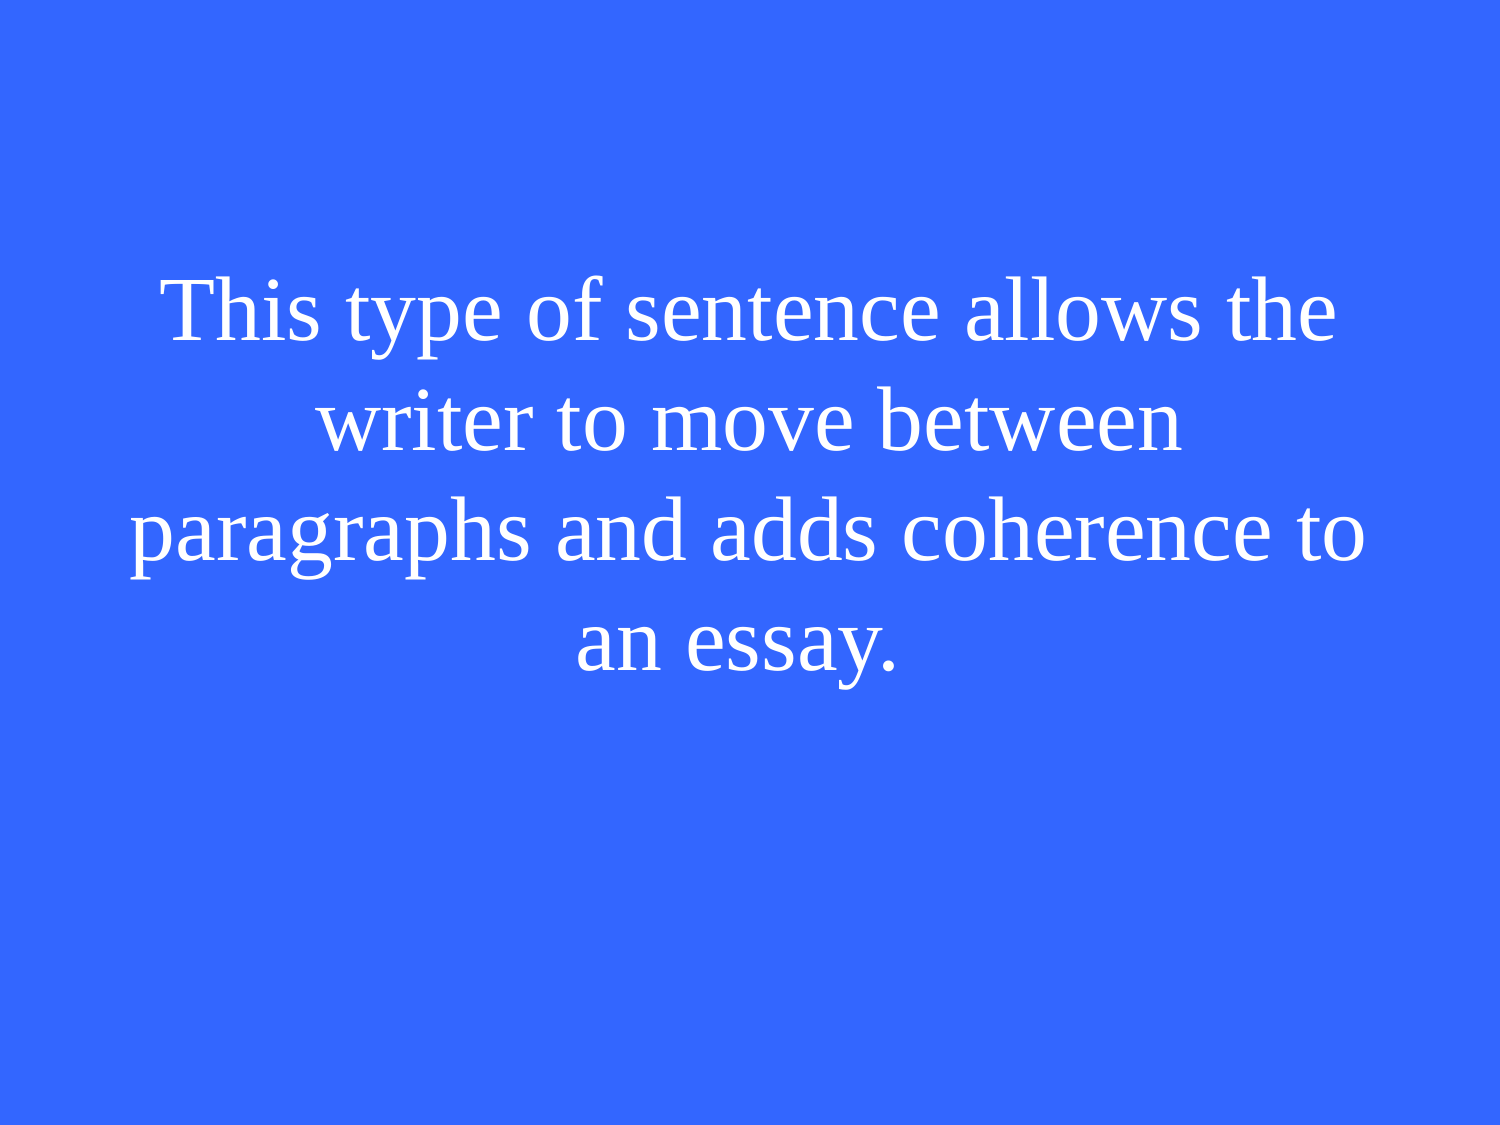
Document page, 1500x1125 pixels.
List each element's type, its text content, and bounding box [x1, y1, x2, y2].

title This type of sentence allows the writer to move between paragraphs and adds coherence to an essay. [112, 374, 1388, 563]
